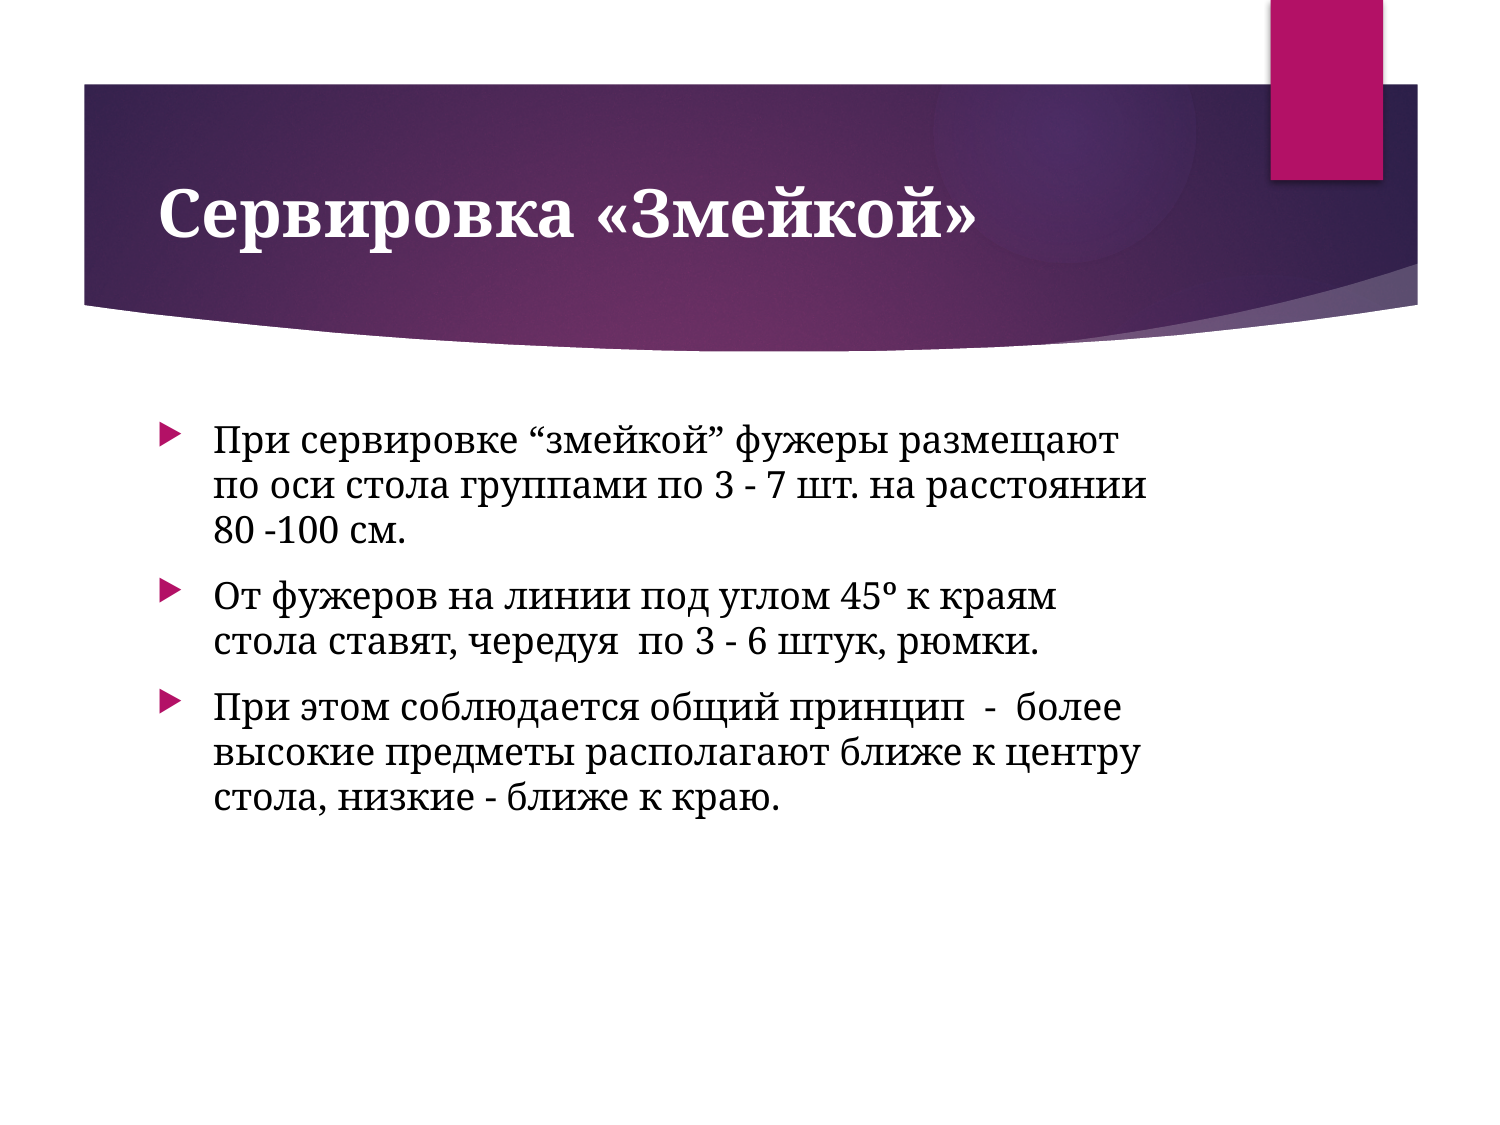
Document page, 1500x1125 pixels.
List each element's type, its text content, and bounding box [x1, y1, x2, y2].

title Сервировка «Змейкой» [142, 152, 1183, 269]
list При сервировке “змейкой” фужеры размещают по оси стола группами по 3 - 7 шт. на расстоянии 80 -100 см. От фужеров на линии под углом 45º к краям стола ставят, чередуя по 3 - 6 штук, рюмки. При этом соблюдается общий принцип - более высокие предметы располагают ближе к центру стола, низкие - ближе к краю. [141, 408, 1183, 988]
